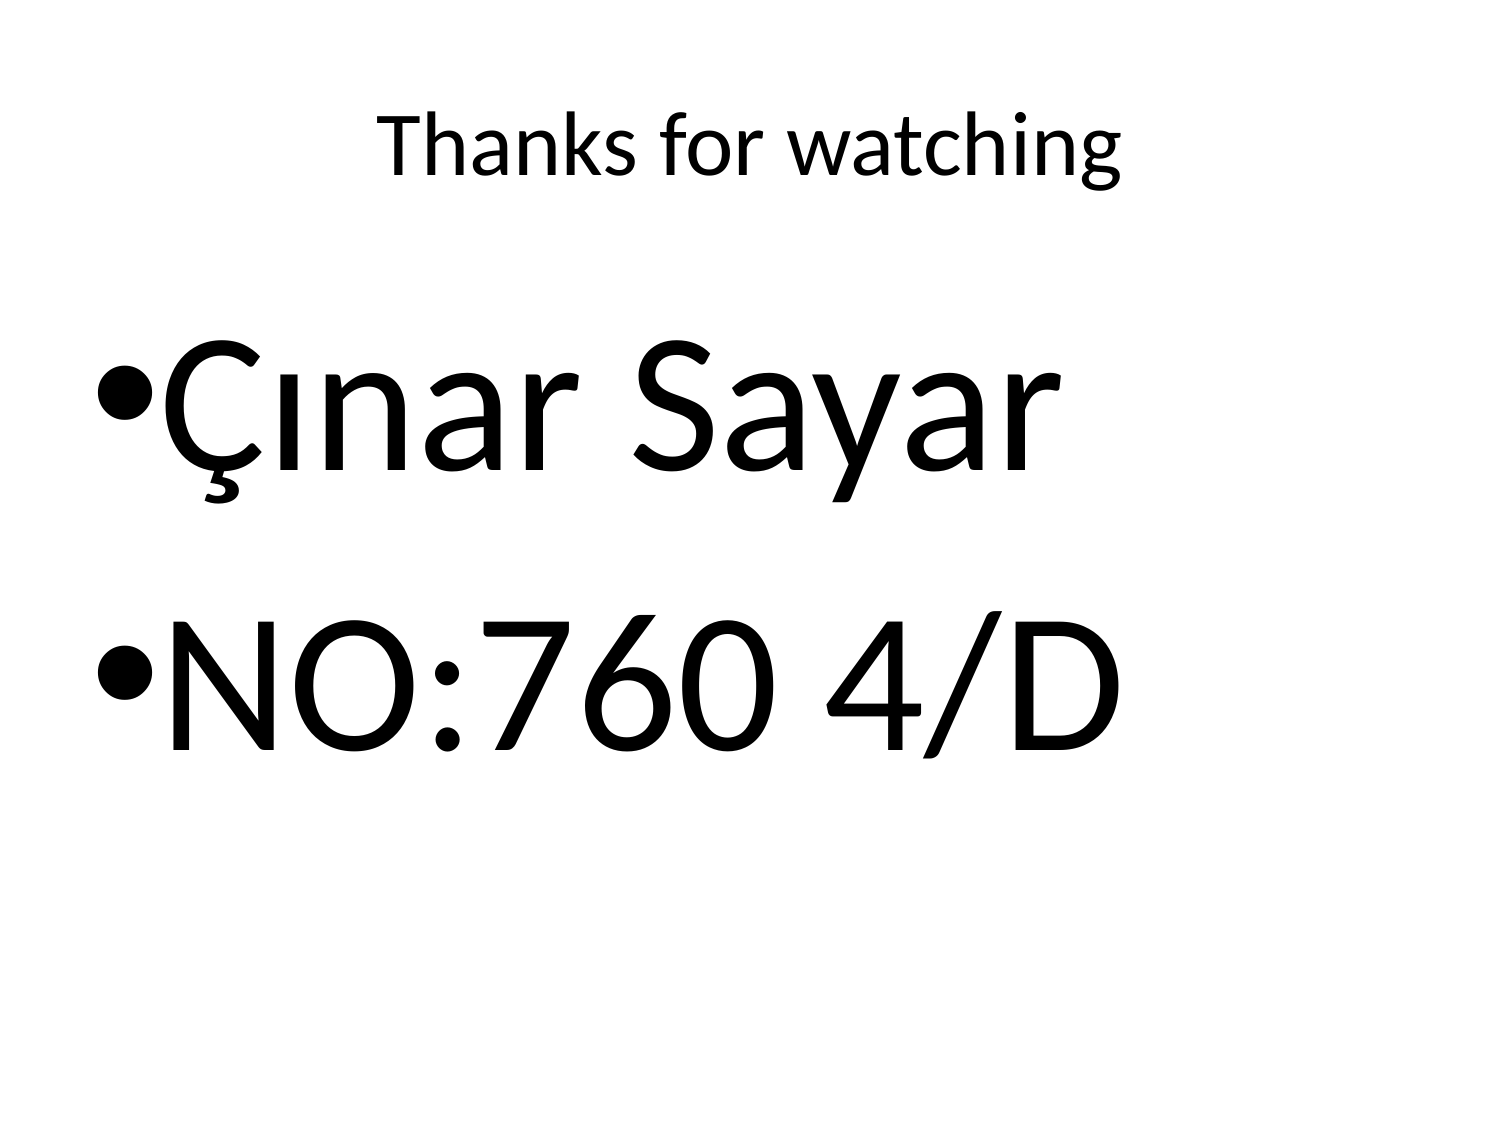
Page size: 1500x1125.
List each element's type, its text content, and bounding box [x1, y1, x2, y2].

title Thanks for watching [75, 45, 1425, 233]
list Çınar Sayar NO:760 4/D [75, 262, 1425, 1005]
